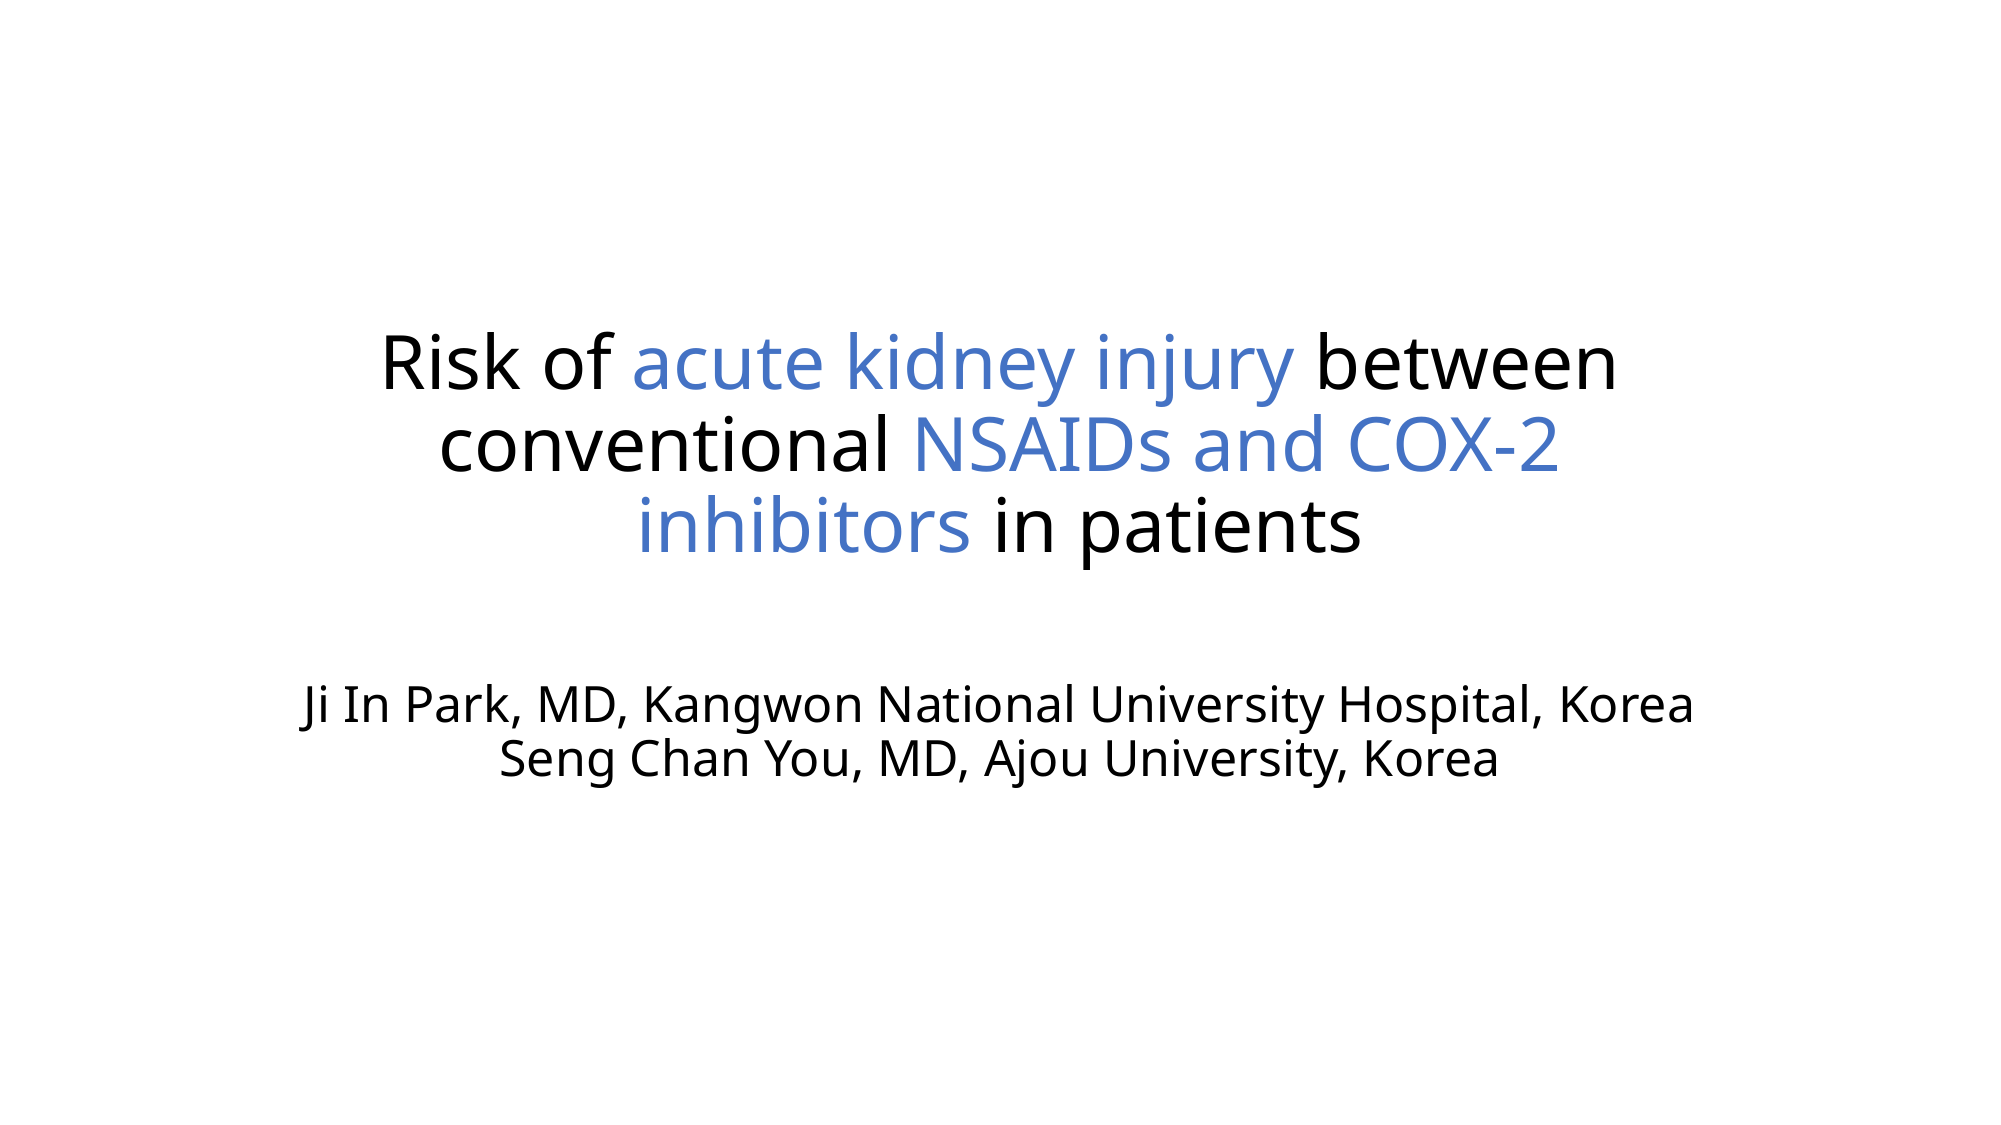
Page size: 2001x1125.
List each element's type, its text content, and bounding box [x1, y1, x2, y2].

title Risk of acute kidney injury between conventional NSAIDs and COX-2 inhibitors in patients [249, 184, 1750, 576]
subtitle Ji In Park, MD, Kangwon National University Hospital, Korea Seng Chan You, MD, Ajou University, Korea [249, 672, 1750, 863]
